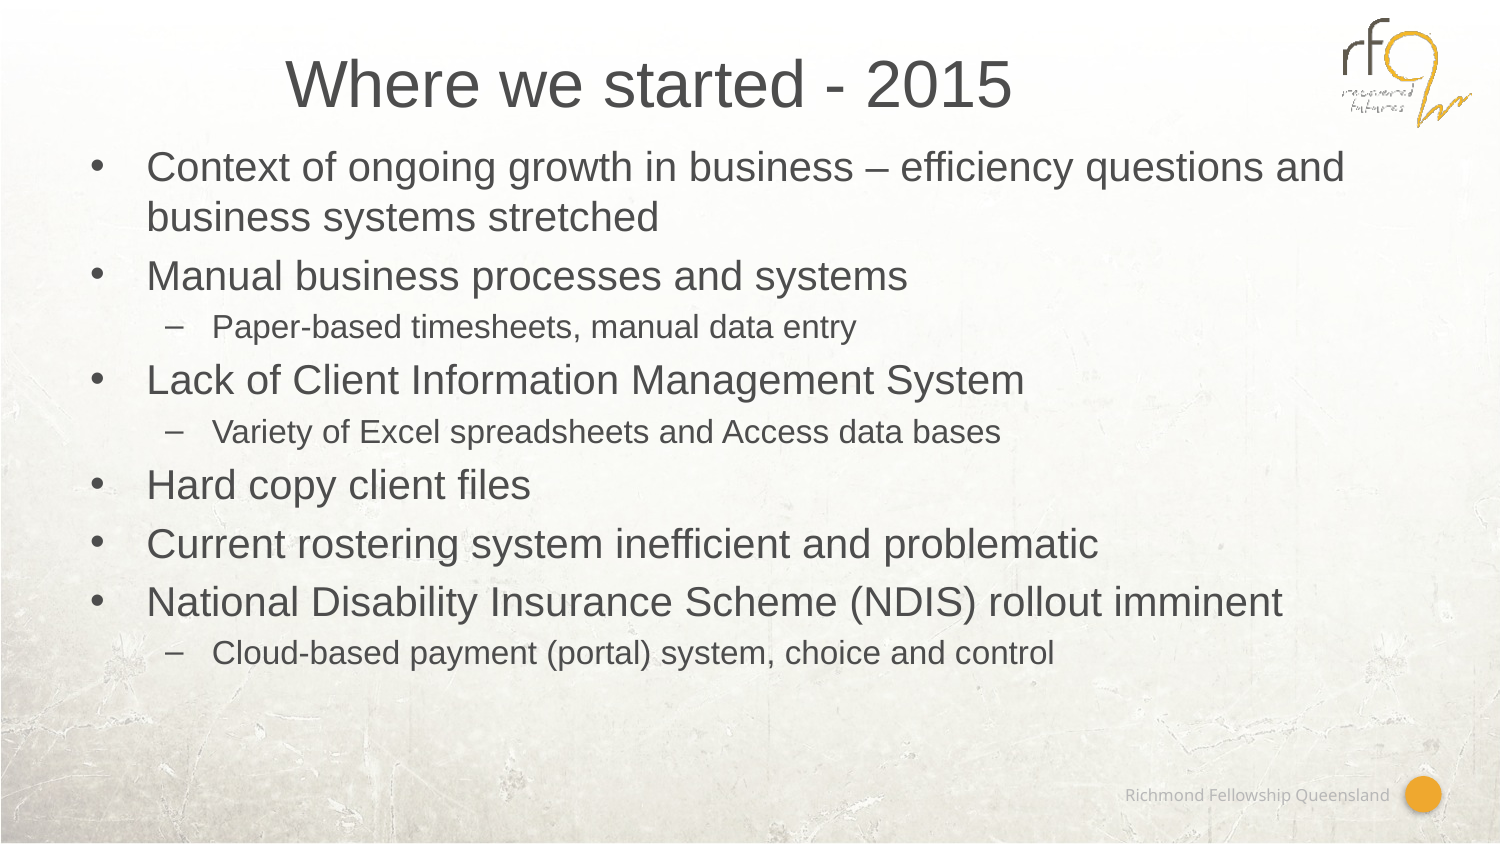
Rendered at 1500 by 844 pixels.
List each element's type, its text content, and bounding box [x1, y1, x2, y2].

list Context of ongoing growth in business – efficiency questions and business systems stretched Manual business processes and systems Paper-based timesheets, manual data entry Lack of Client Information Management System Variety of Excel spreadsheets and Access data bases Hard copy client files Current rostering system inefficient and problematic National Disability Insurance Scheme (NDIS) rollout imminent Cloud-based payment (portal) system, choice and control [74, 132, 1426, 754]
picture [0, 0, 1500, 844]
title Where we started - 2015 [225, 33, 1074, 132]
